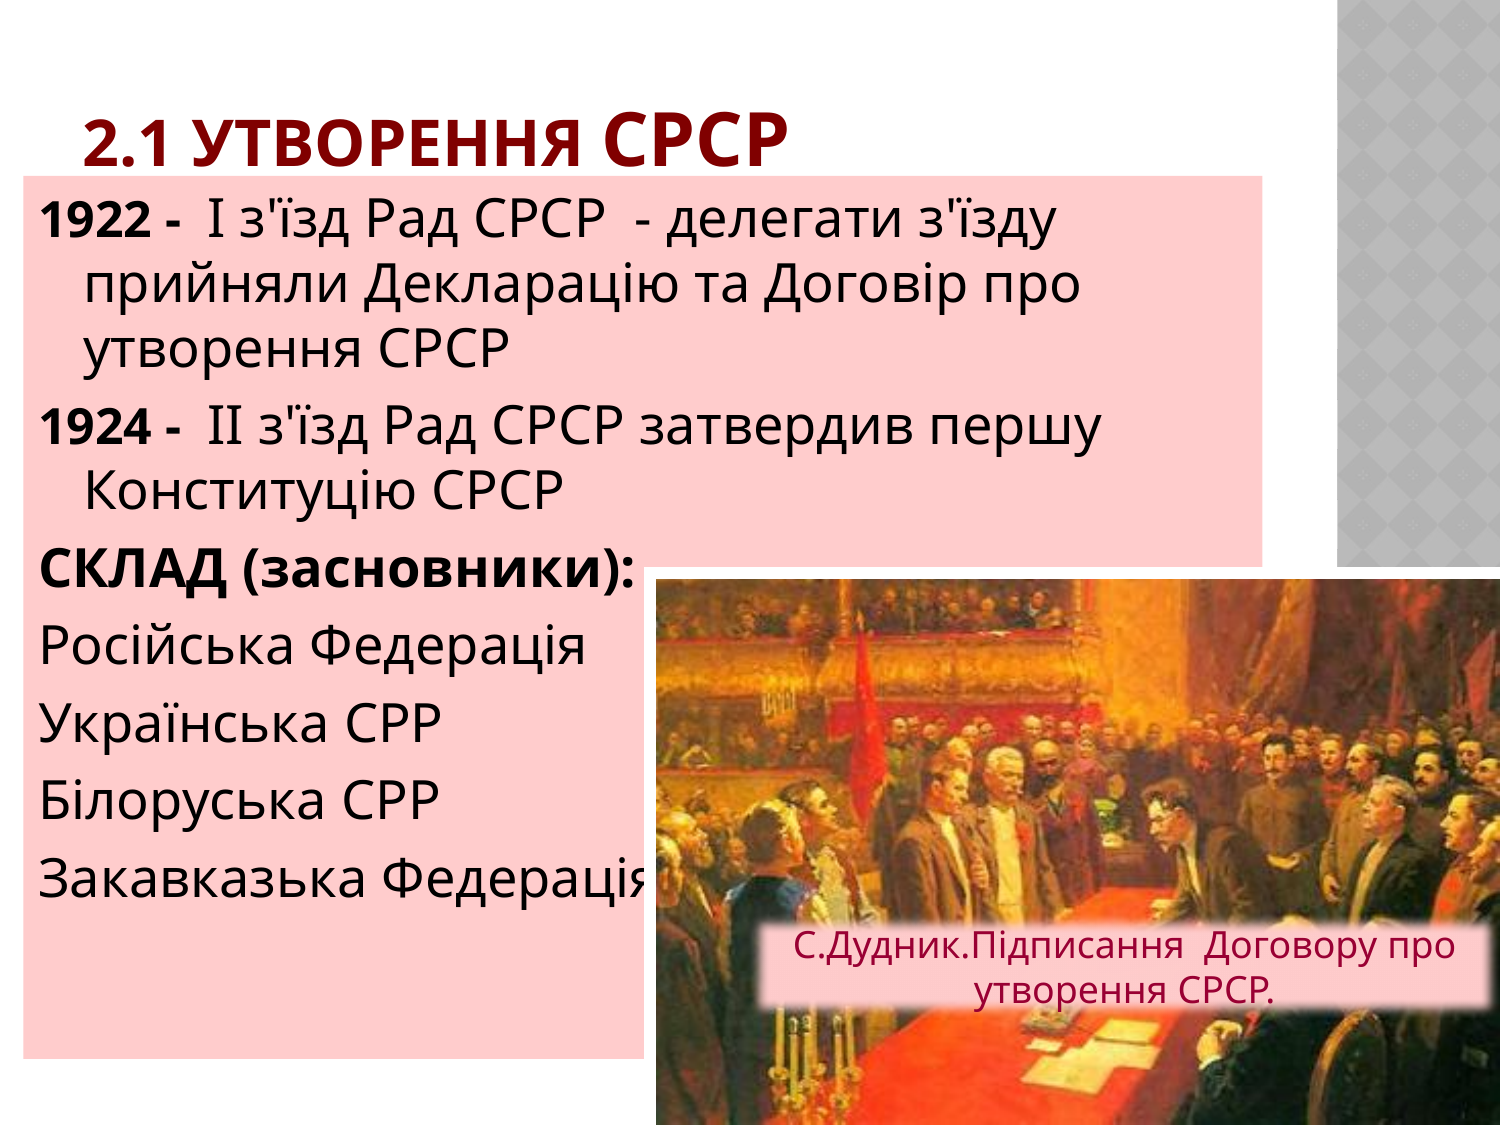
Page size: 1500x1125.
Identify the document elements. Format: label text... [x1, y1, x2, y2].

picture [655, 578, 1500, 1125]
title 2.1 УТВОРЕННЯ СРСР [75, 46, 1500, 182]
list 1922 - І з'їзд Рад СРСР - делегати з'їзду прийняли Декларацію та Договір про утворення СРСР 1924 - ІІ з'їзд Рад СРСР затвердив першу Конституцію СРСР СКЛАД (засновники): Російська Федерація Українська СРР Білоруська СРР Закавказька Федерація [23, 175, 1263, 1059]
